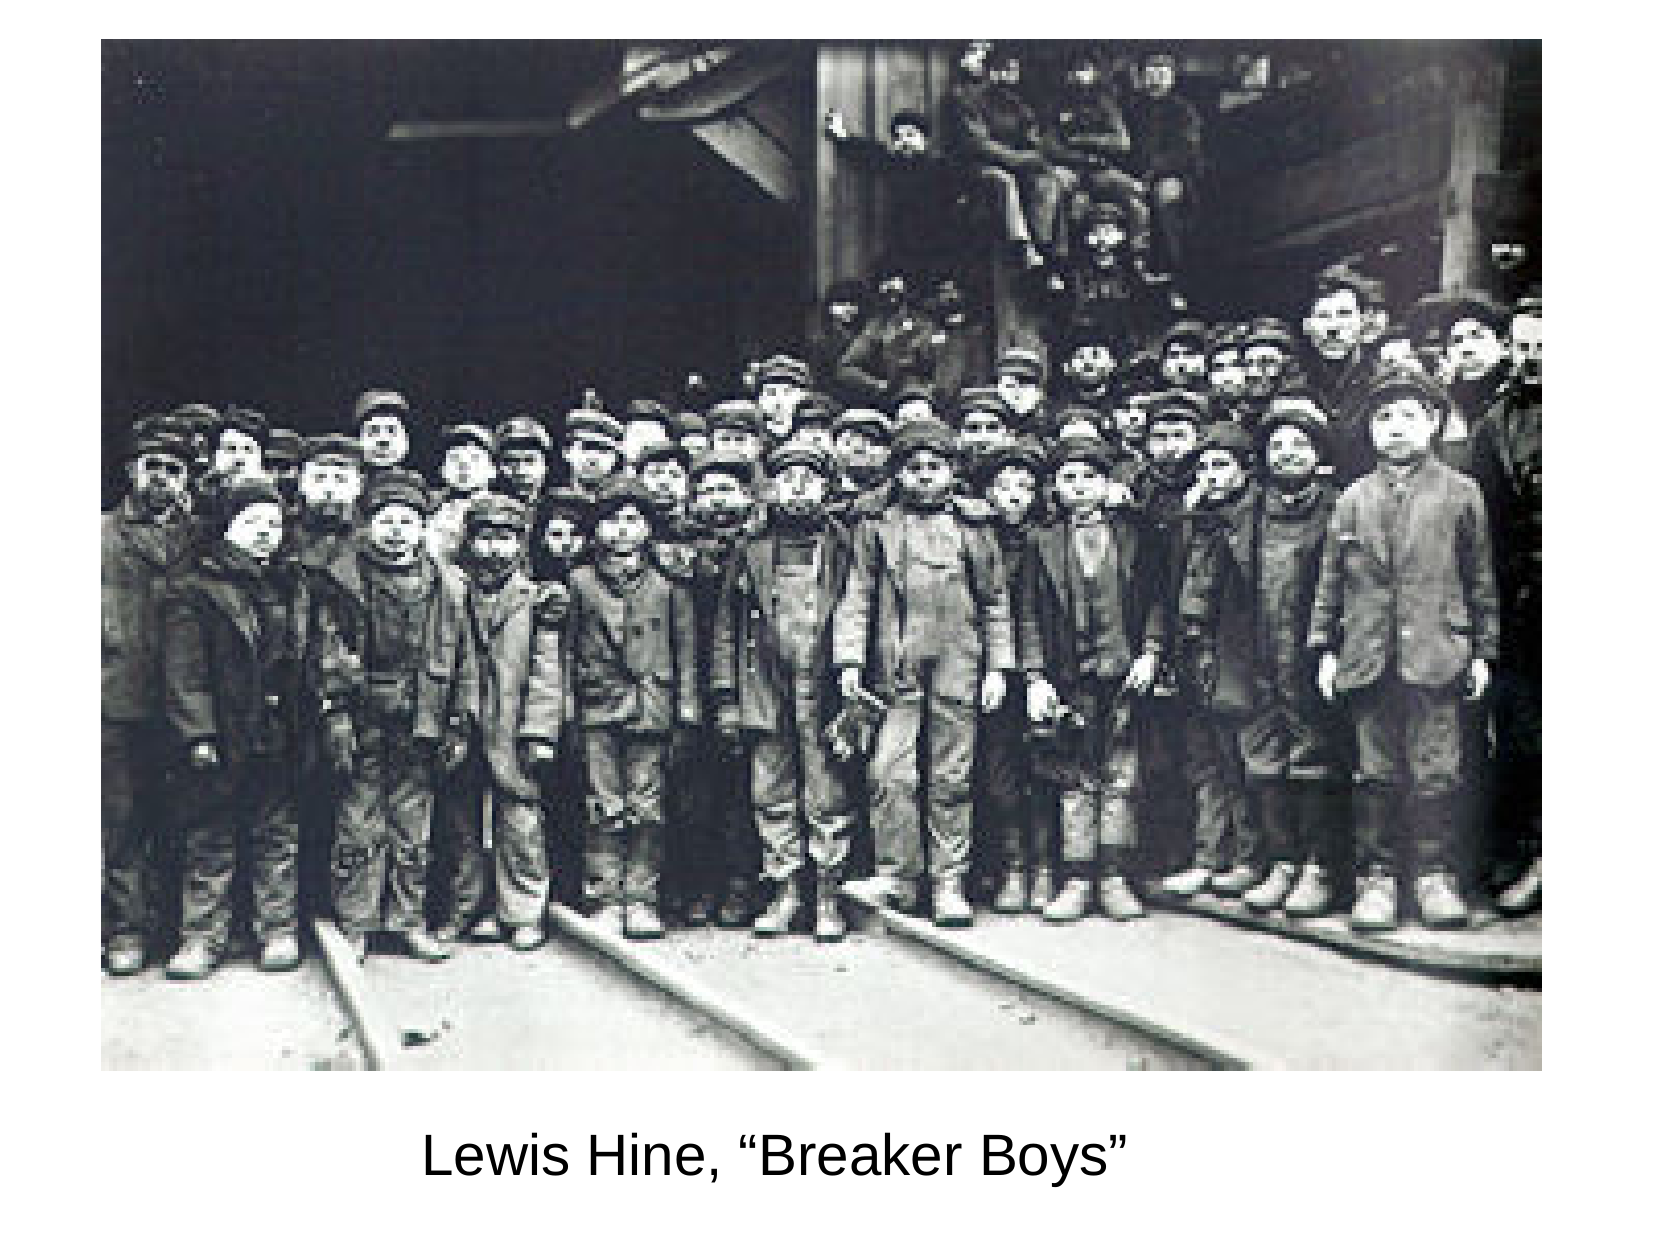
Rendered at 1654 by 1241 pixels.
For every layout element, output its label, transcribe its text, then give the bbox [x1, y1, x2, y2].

text_box Lewis Hine, “Breaker Boys” [406, 1109, 1560, 1196]
picture [101, 39, 1542, 1071]
